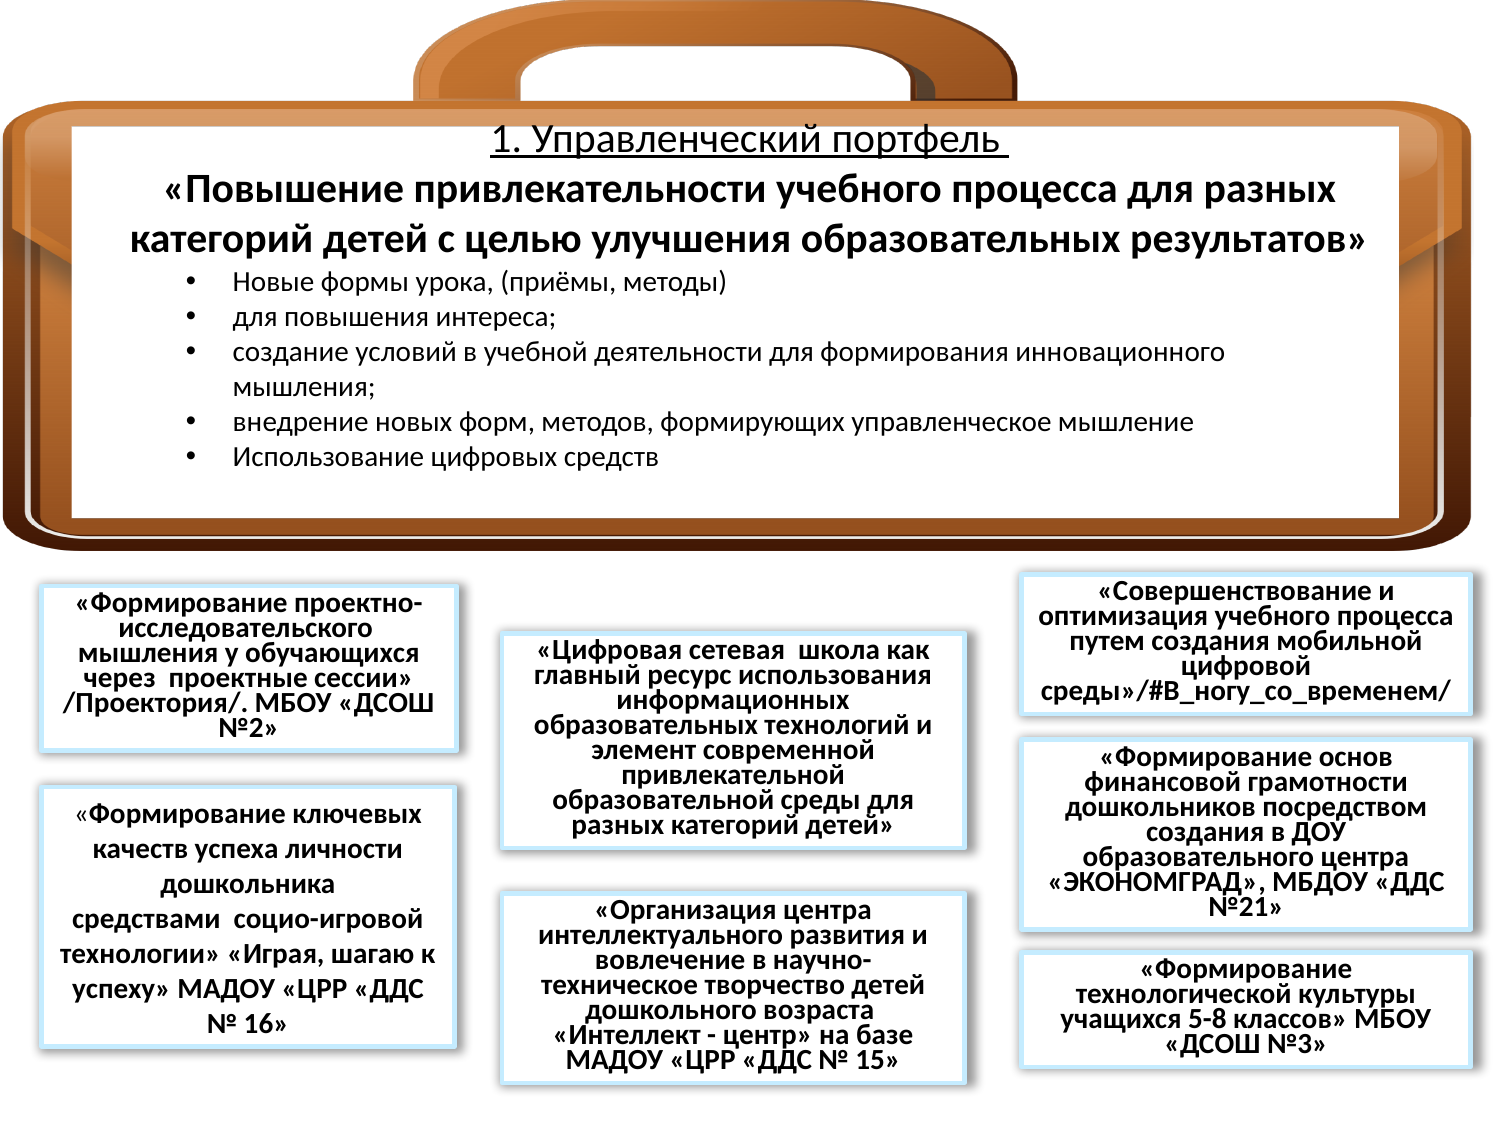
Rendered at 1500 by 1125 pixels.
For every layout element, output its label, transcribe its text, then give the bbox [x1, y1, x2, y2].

text_box «Организация центра интеллектуального развития и вовлечение в научно-техническое творчество детей дошкольного возраста «Интеллект - центр» на базе МАДОУ «ЦРР «ДДС № 15» [501, 893, 965, 1083]
text_box «Совершенствование и оптимизация учебного процесса путем создания мобильной цифровой среды»/#В_ногу_со_временем/ [1021, 574, 1471, 714]
text_box «Формирование проектно-исследовательского мышления у обучающихся через проектные сессии» /Проектория/. МБОУ «ДСОШ №2» [41, 586, 457, 751]
text_box «Цифровая сетевая школа как главный ресурс использования информационных образовательных технологий и элемент современной привлекательной образовательной среды для разных категорий детей» [501, 633, 965, 848]
text_box «Формирование ключевых качеств успеха личности дошкольника средствами социо-игровой технологии» «Играя, шагаю к успеху» МАДОУ «ЦРР «ДДС № 16» [41, 786, 455, 1047]
picture [0, 0, 1474, 551]
text_box «Формирование основ финансовой грамотности дошкольников посредством создания в ДОУ образовательного центра «ЭКОНОМГРАД», МБДОУ «ДДС №21» [1021, 739, 1471, 930]
text_box «Формирование технологической культуры учащихся 5-8 классов» МБОУ «ДСОШ №3» [1021, 952, 1471, 1067]
